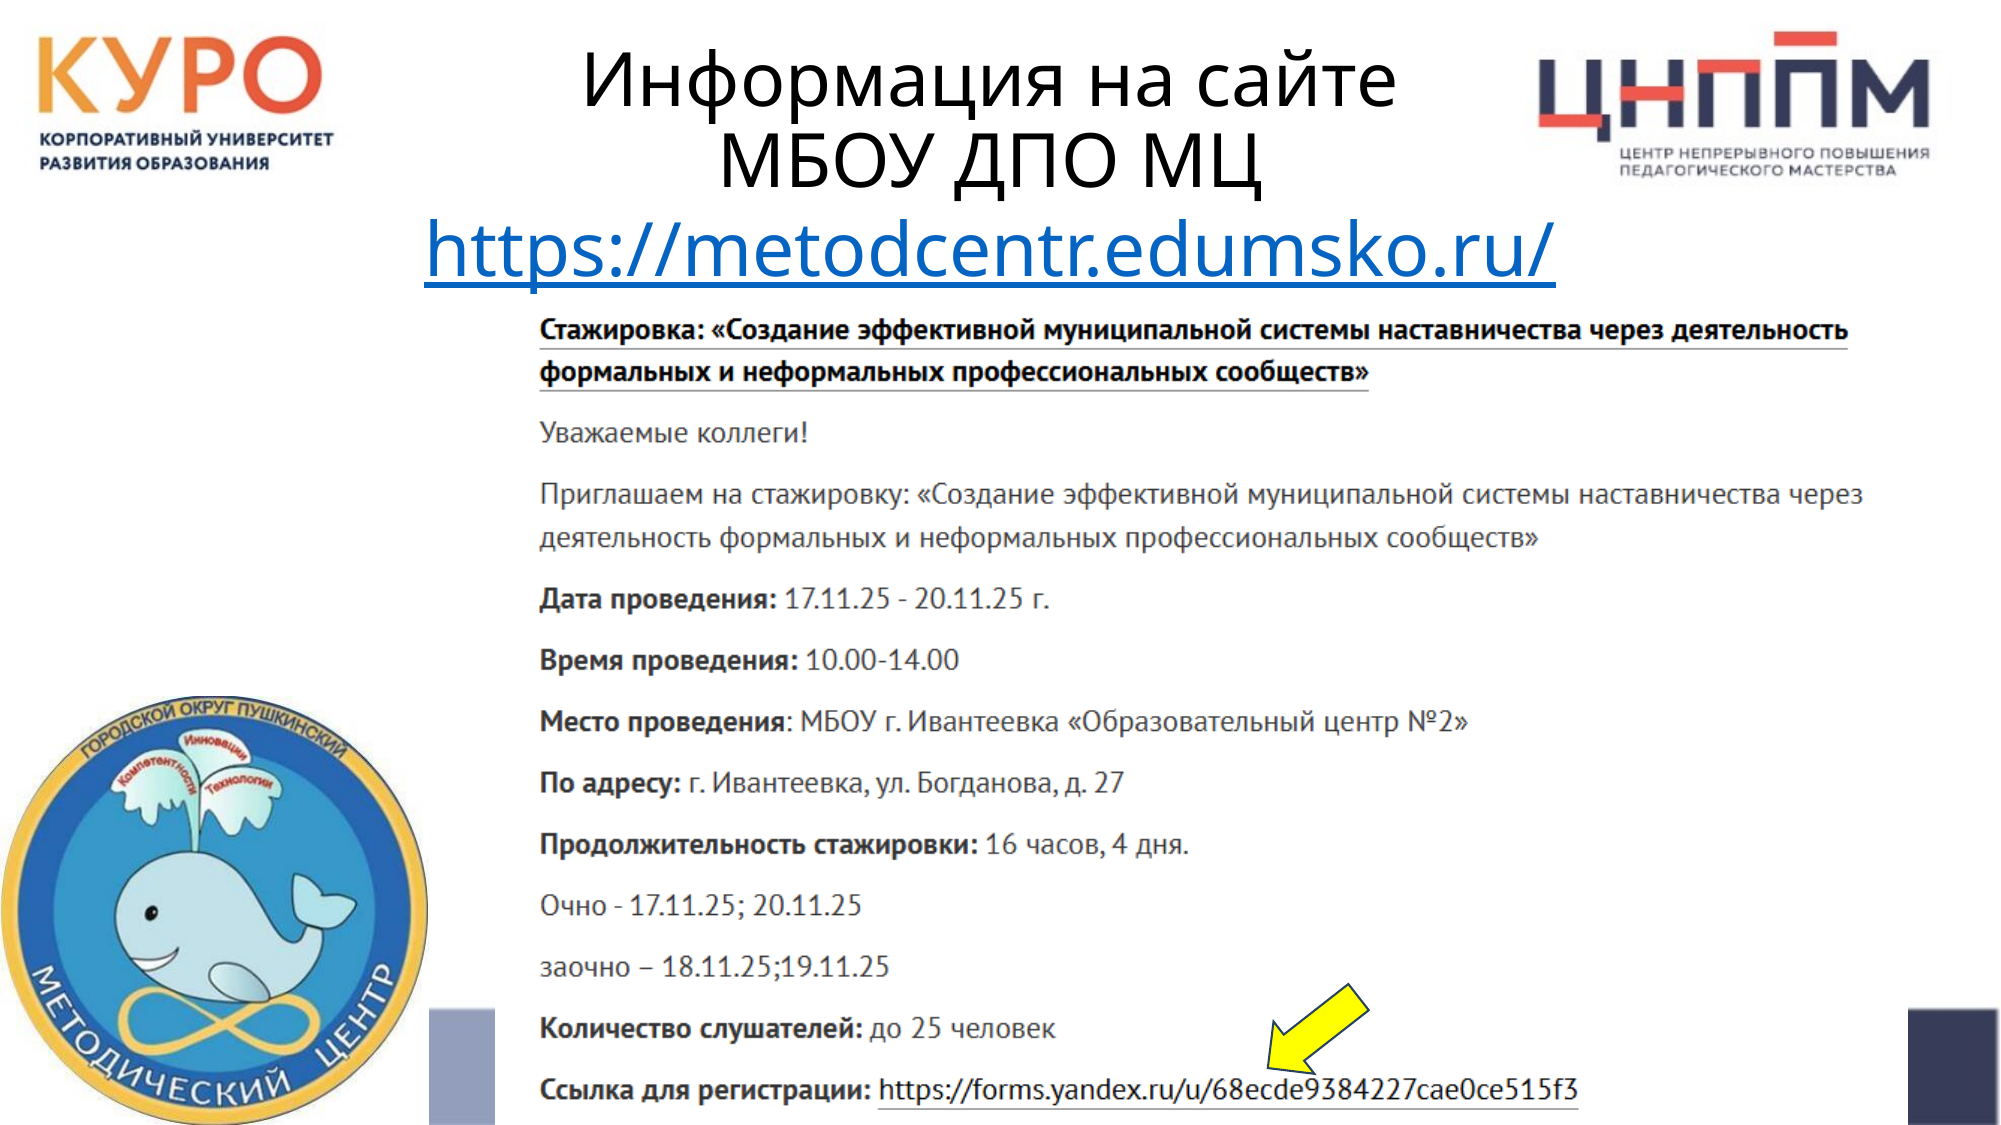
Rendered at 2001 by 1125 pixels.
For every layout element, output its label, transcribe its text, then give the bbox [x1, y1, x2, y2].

picture [0, 0, 2001, 1125]
title Информация на сайте МБОУ ДПО МЦ https://metodcentr.edumsko.ru/ [137, 0, 1863, 337]
